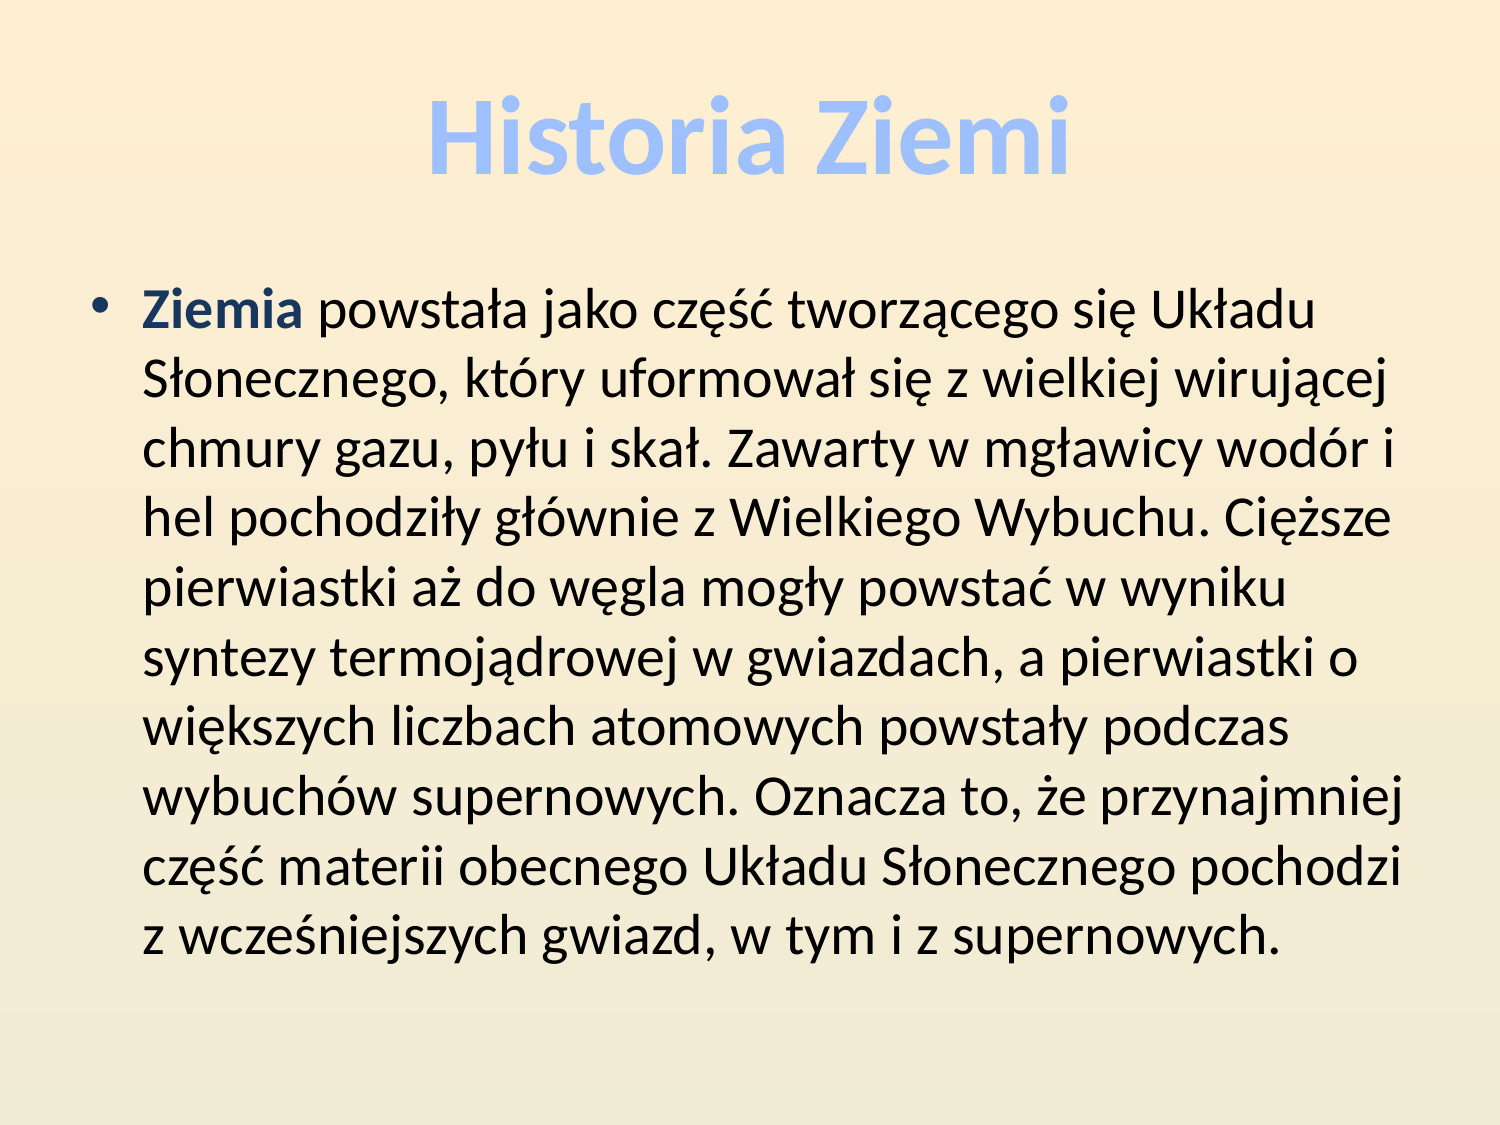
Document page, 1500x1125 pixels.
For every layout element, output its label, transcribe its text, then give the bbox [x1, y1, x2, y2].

text_box Historia Ziemi [408, 54, 1092, 205]
list Ziemia powstała jako część tworzącego się Układu Słonecznego, który uformował się z wielkiej wirującej chmury gazu, pyłu i skał. Zawarty w mgławicy wodór i hel pochodziły głównie z Wielkiego Wybuchu. Cięższe pierwiastki aż do węgla mogły powstać w wyniku syntezy termojądrowej w gwiazdach, a pierwiastki o większych liczbach atomowych powstały podczas wybuchów supernowych. Oznacza to, że przynajmniej część materii obecnego Układu Słonecznego pochodzi z wcześniejszych gwiazd, w tym i z supernowych. [75, 262, 1425, 1005]
